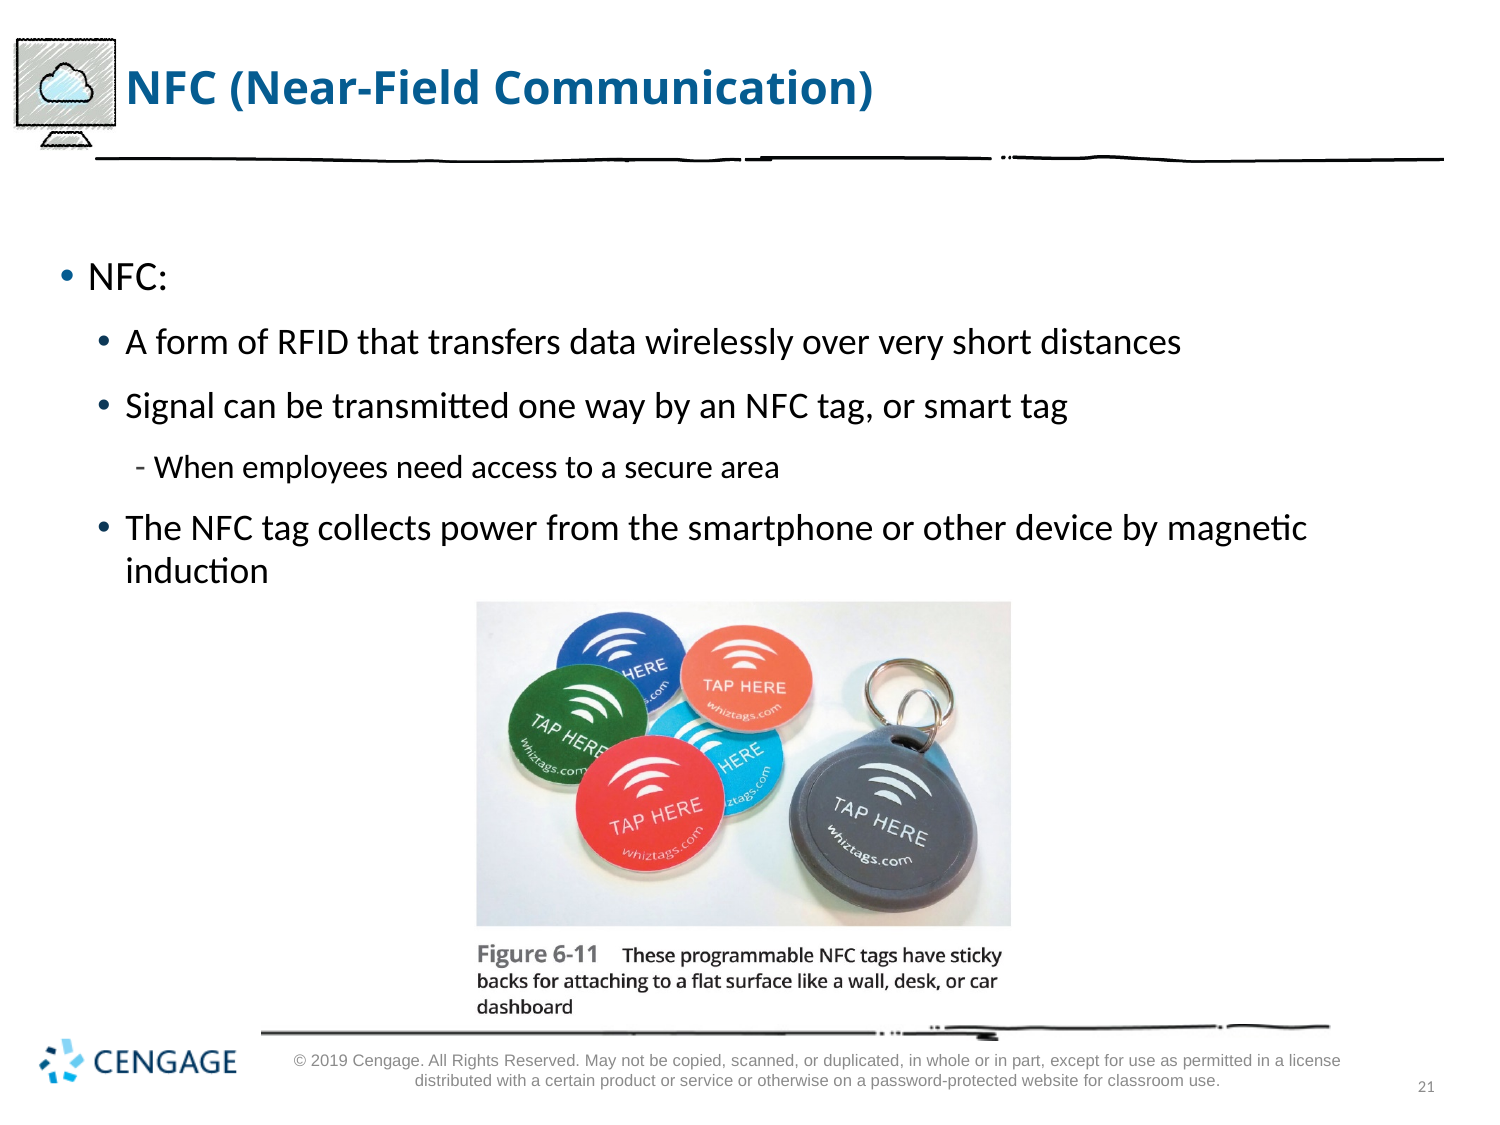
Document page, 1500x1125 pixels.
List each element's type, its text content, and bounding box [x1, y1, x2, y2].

picture [261, 1024, 1331, 1041]
picture [95, 155, 1444, 163]
picture [19, 1025, 249, 1096]
title N F C (Near-Field Communication) [125, 66, 1442, 116]
picture [474, 599, 1014, 1017]
picture [13, 36, 117, 151]
footer © 2019 Cengage. All Rights Reserved. May not be copied, scanned, or duplicated, in whole or in part, except for use as permitted in a license distributed with a certain product or service or otherwise on a password-protected website for classroom use. [262, 1050, 1375, 1091]
list N F C: A form of R F I D that transfers data wirelessly over very short distances Signal can be transmitted one way by an N F C tag, or smart tag When employees need access to a secure area The N F C tag collects power from the smartphone or other device by magnetic induction [59, 252, 1441, 596]
